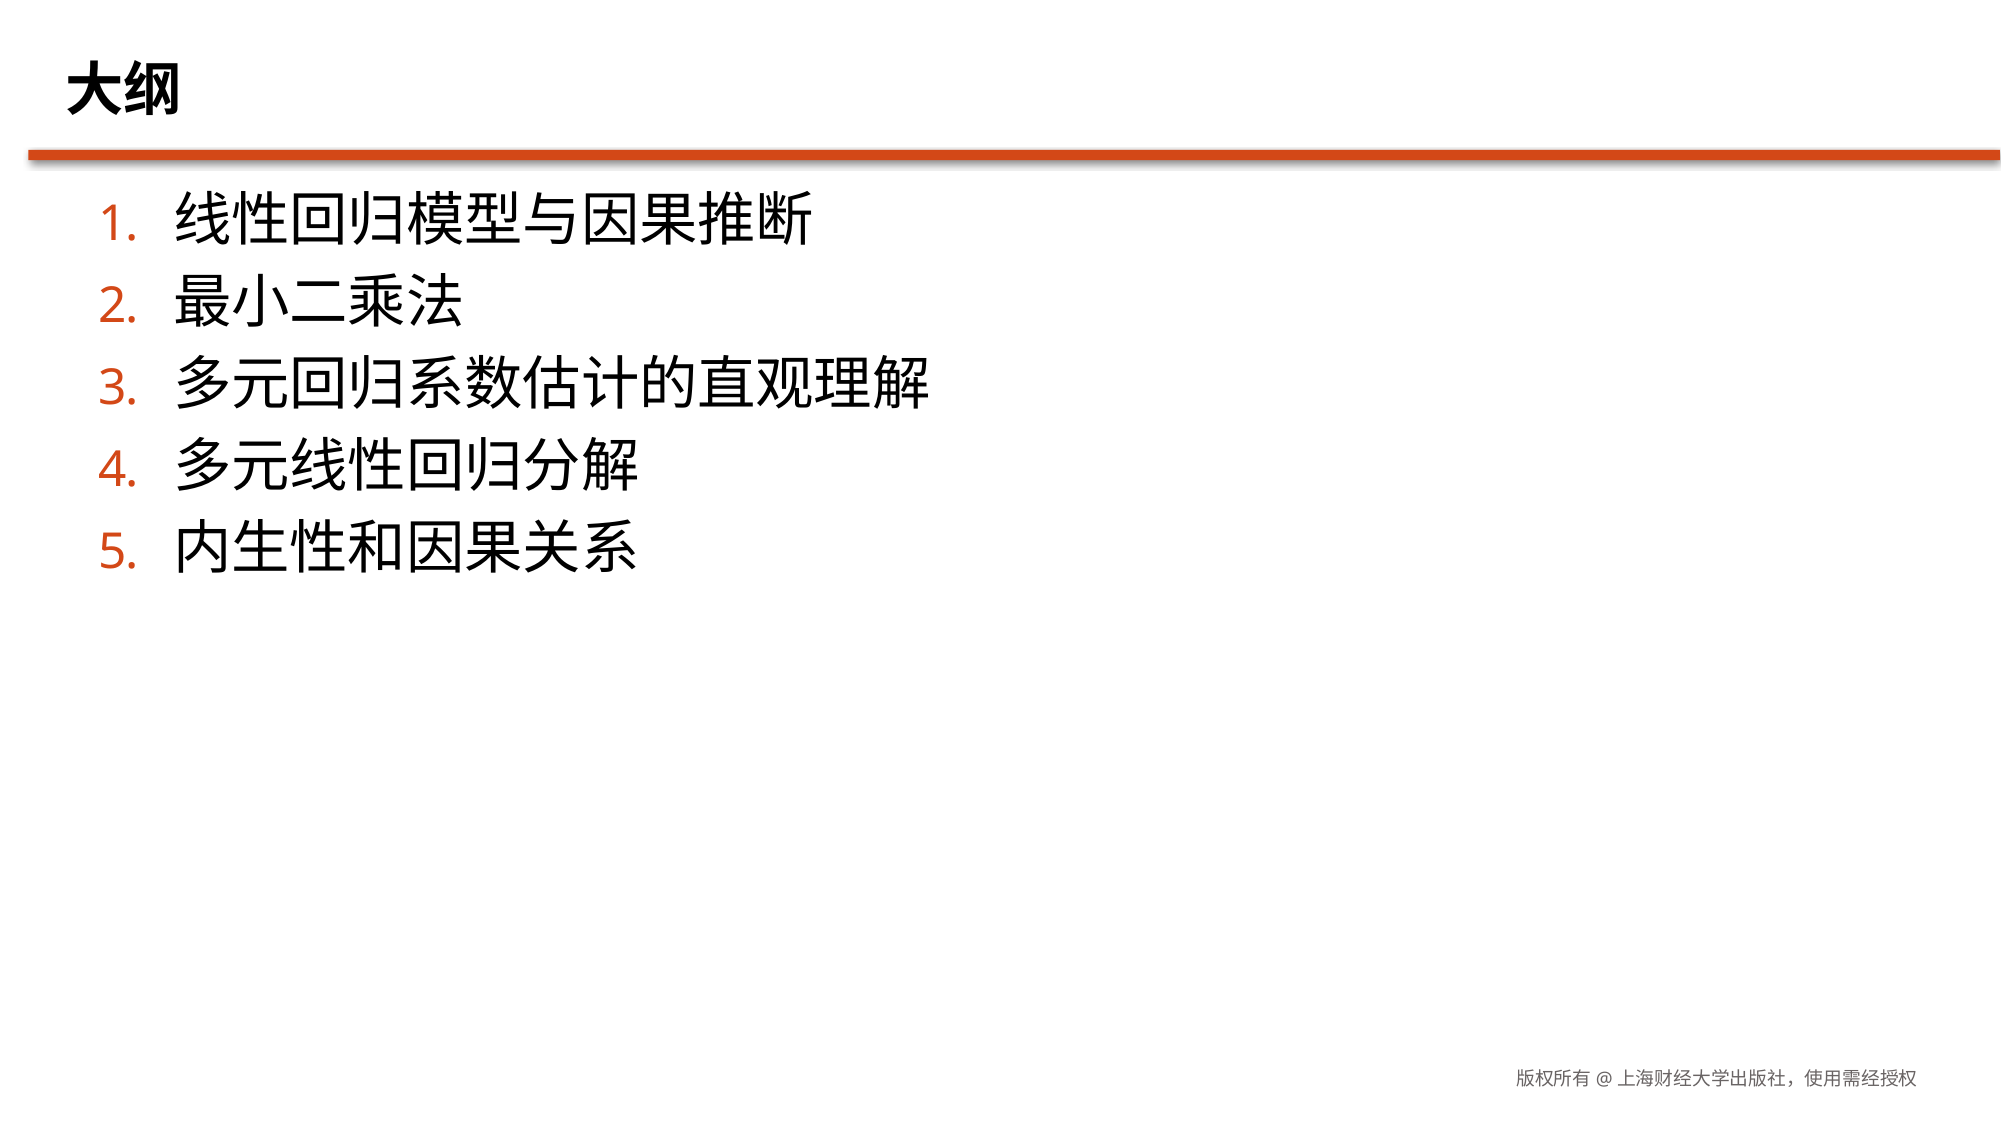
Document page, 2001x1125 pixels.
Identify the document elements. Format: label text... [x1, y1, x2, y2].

list 线性回归模型与因果推断 最小二乘法 多元回归系数估计的直观理解 多元线性回归分解 内生性和因果关系 [83, 174, 1867, 1032]
footer 版权所有@上海财经大学出版社，使用需经授权 [1483, 1046, 1950, 1109]
title 大纲 [50, 50, 1825, 138]
